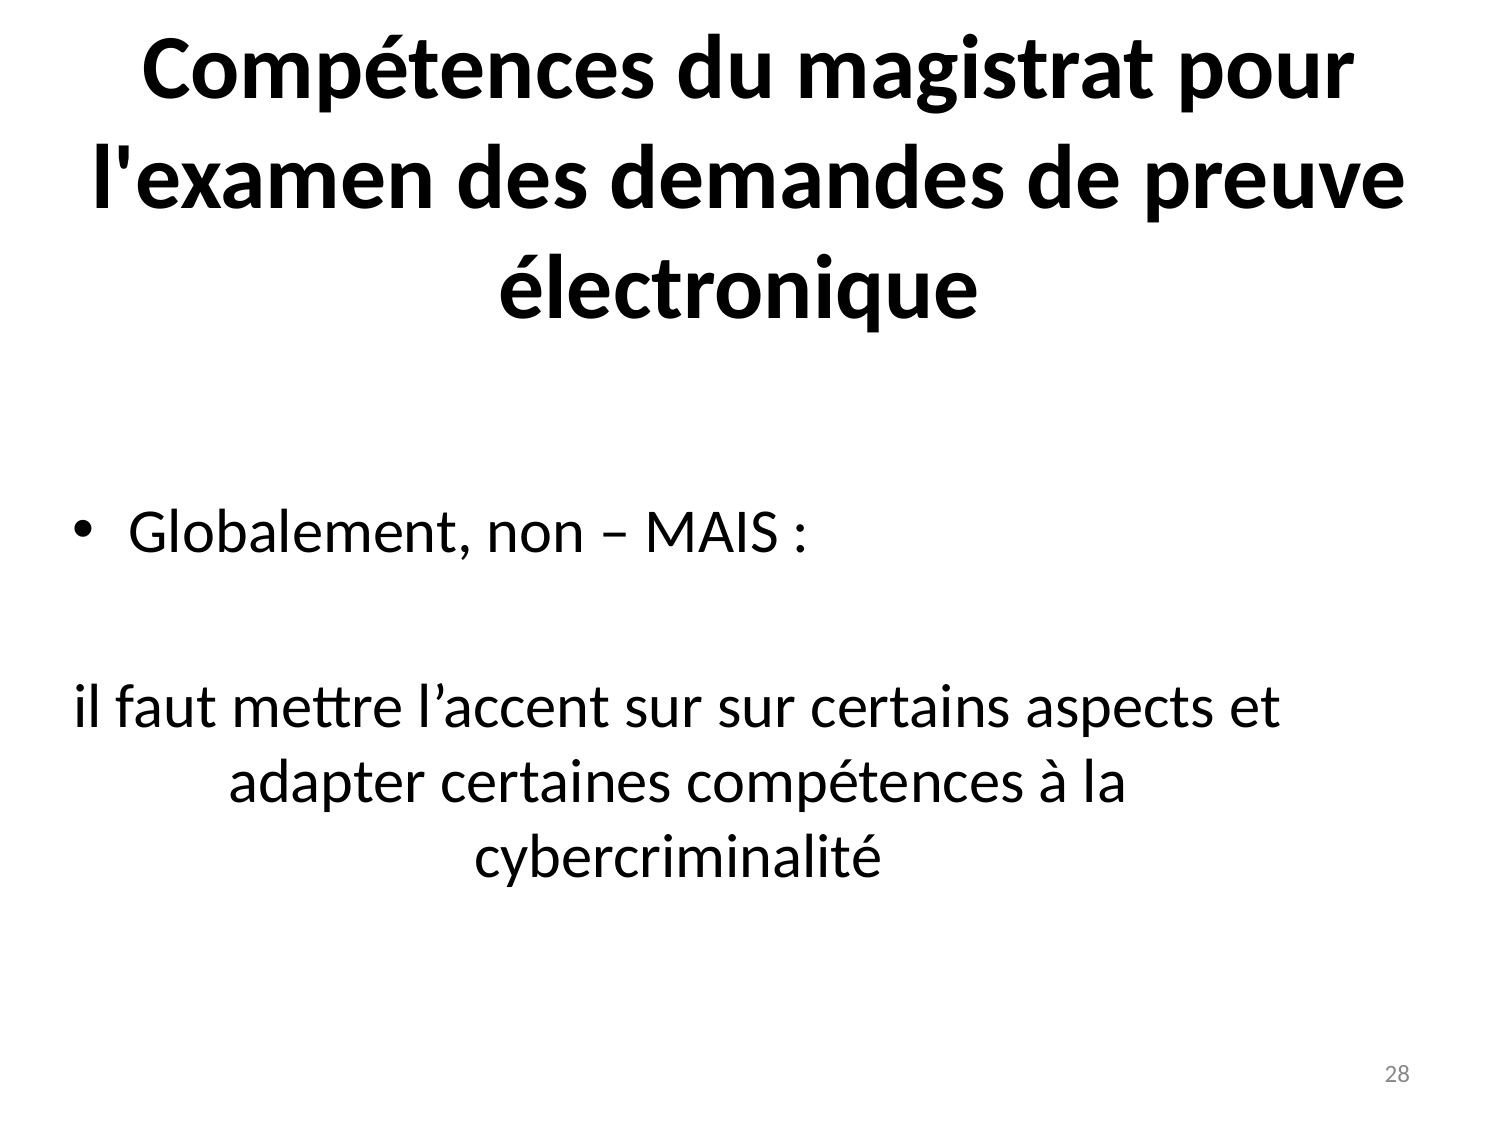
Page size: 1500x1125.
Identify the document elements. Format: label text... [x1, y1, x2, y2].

slide_number 28 [1074, 1042, 1425, 1103]
text_box Globalement, non – MAIS : il faut mettre l’accent sur sur certains aspects et adapter certaines compétences à la cybercriminalité [57, 220, 1300, 1097]
title Compétences du magistrat pour l'examen des demandes de preuve électronique [75, 78, 1425, 266]
